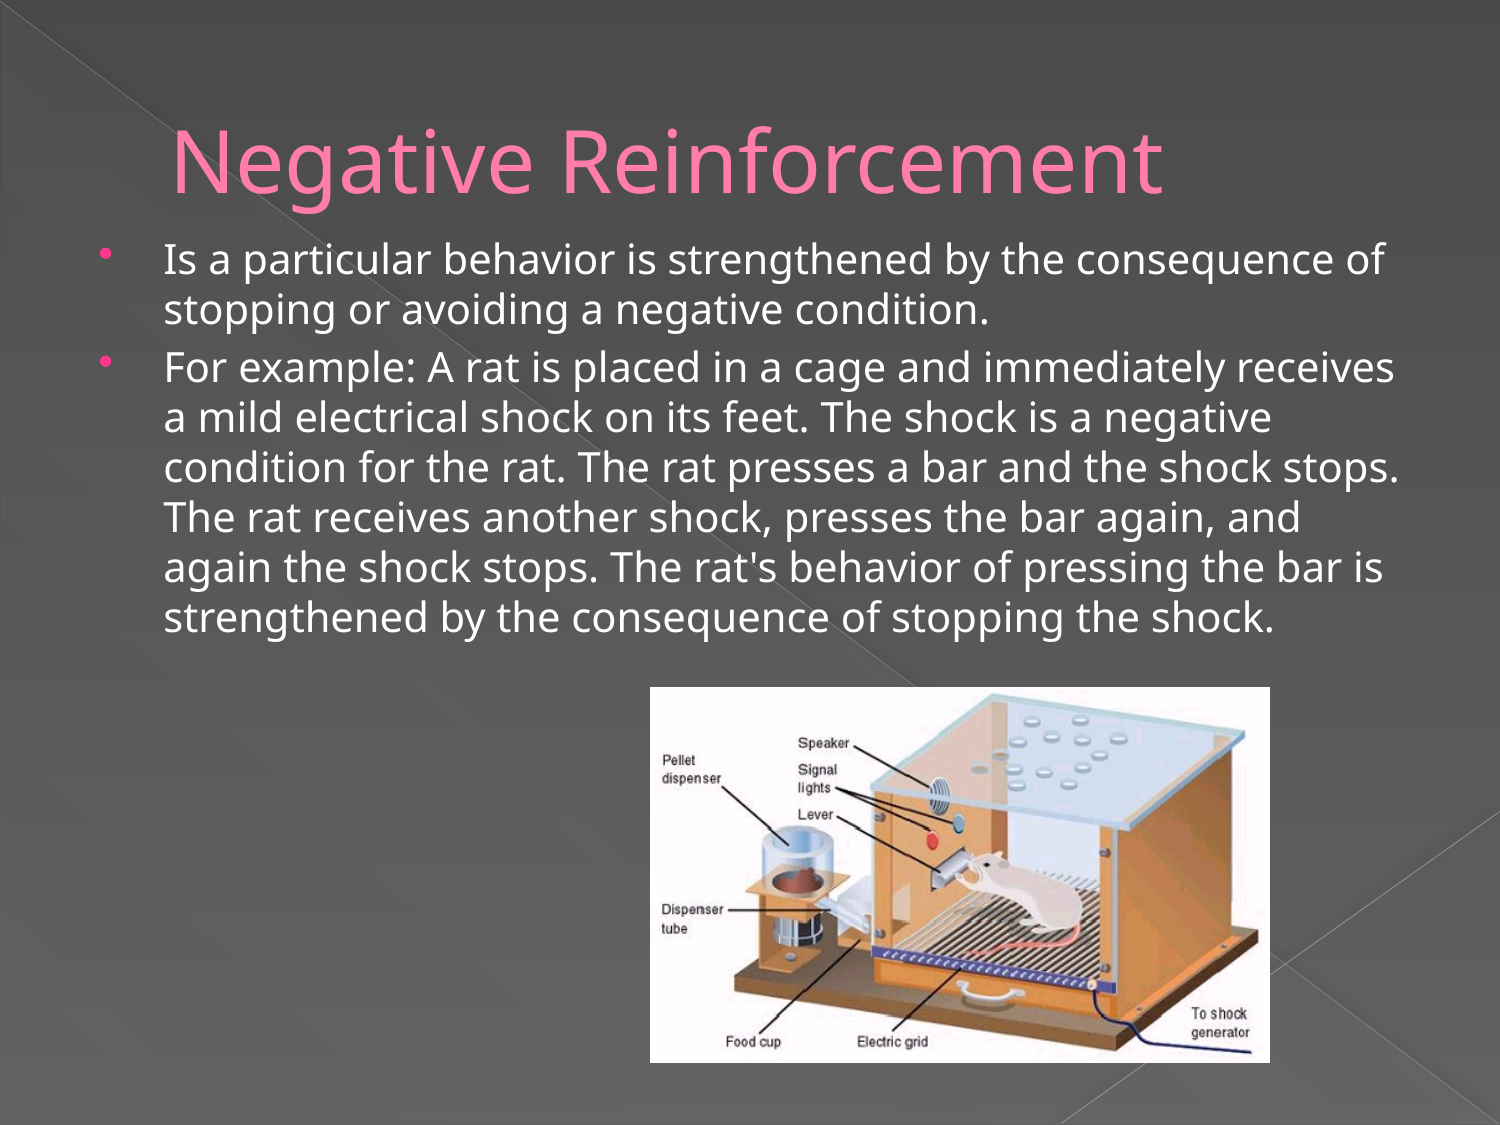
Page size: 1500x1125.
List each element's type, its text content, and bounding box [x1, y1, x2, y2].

list Is a particular behavior is strengthened by the consequence of stopping or avoiding a negative condition. For example: A rat is placed in a cage and immediately receives a mild electrical shock on its feet. The shock is a negative condition for the rat. The rat presses a bar and the shock stops. The rat receives another shock, presses the bar again, and again the shock stops. The rat's behavior of pressing the bar is strengthened by the consequence of stopping the shock. [75, 224, 1425, 975]
picture [649, 687, 1270, 1064]
title Negative Reinforcement [75, 43, 1425, 224]
